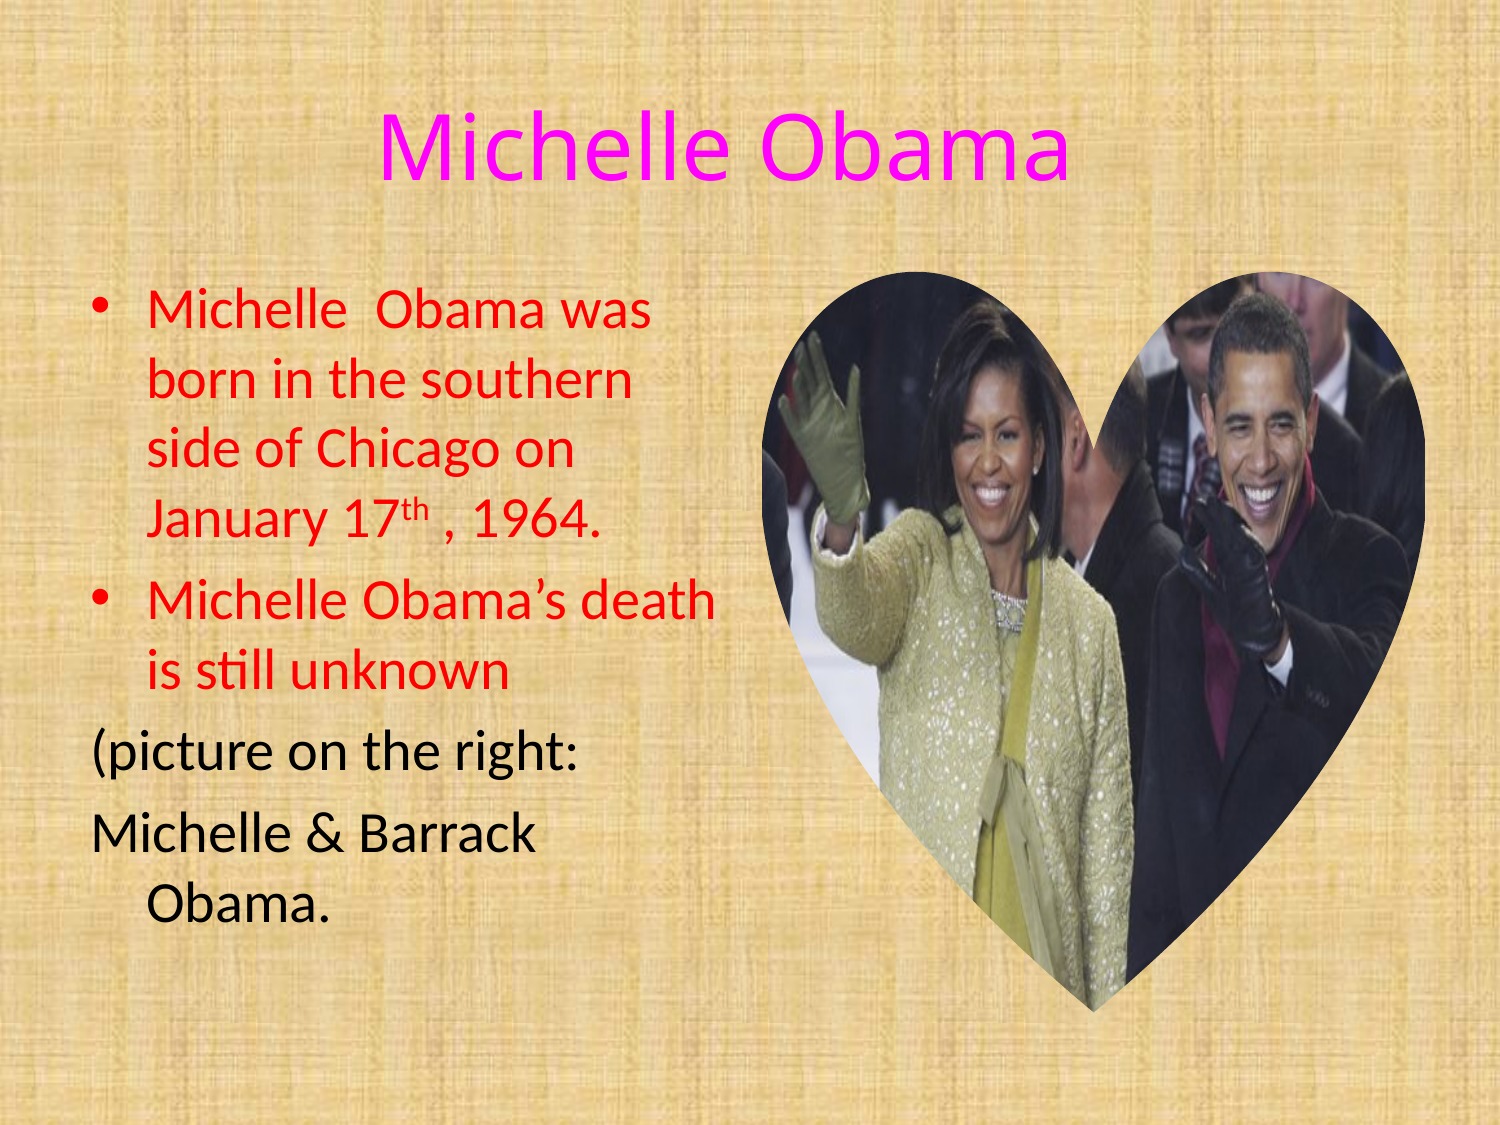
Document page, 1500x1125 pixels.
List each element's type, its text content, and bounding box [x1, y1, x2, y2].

list Michelle Obama was born in the southern side of Chicago on January 17th , 1964. Michelle Obama’s death is still unknown (picture on the right: Michelle & Barrack Obama. [75, 262, 738, 1005]
picture [0, 0, 1500, 1125]
title Michelle Obama [50, 50, 1400, 238]
